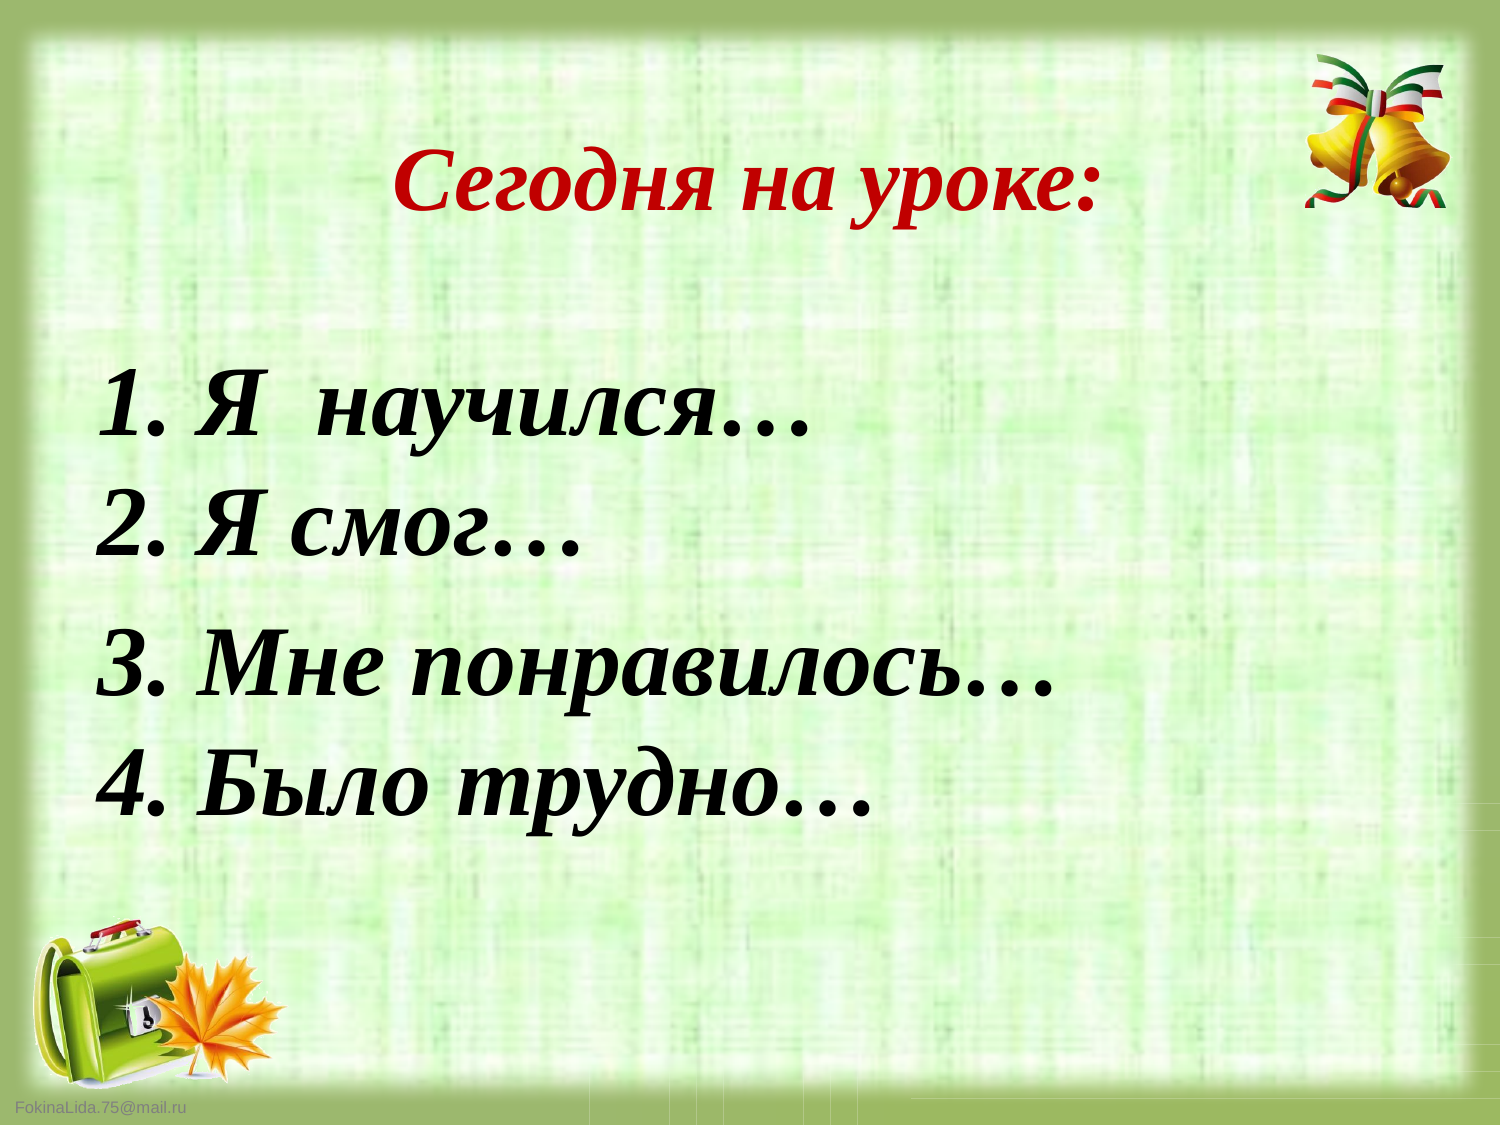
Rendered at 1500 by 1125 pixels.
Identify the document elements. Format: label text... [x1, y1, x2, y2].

picture [29, 49, 1456, 1096]
title Сегодня на уроке: [112, 93, 1388, 364]
subtitle 1. Я научился… 2. Я смог… 3. Мне понравилось… 4. Было трудно… [81, 327, 1371, 971]
